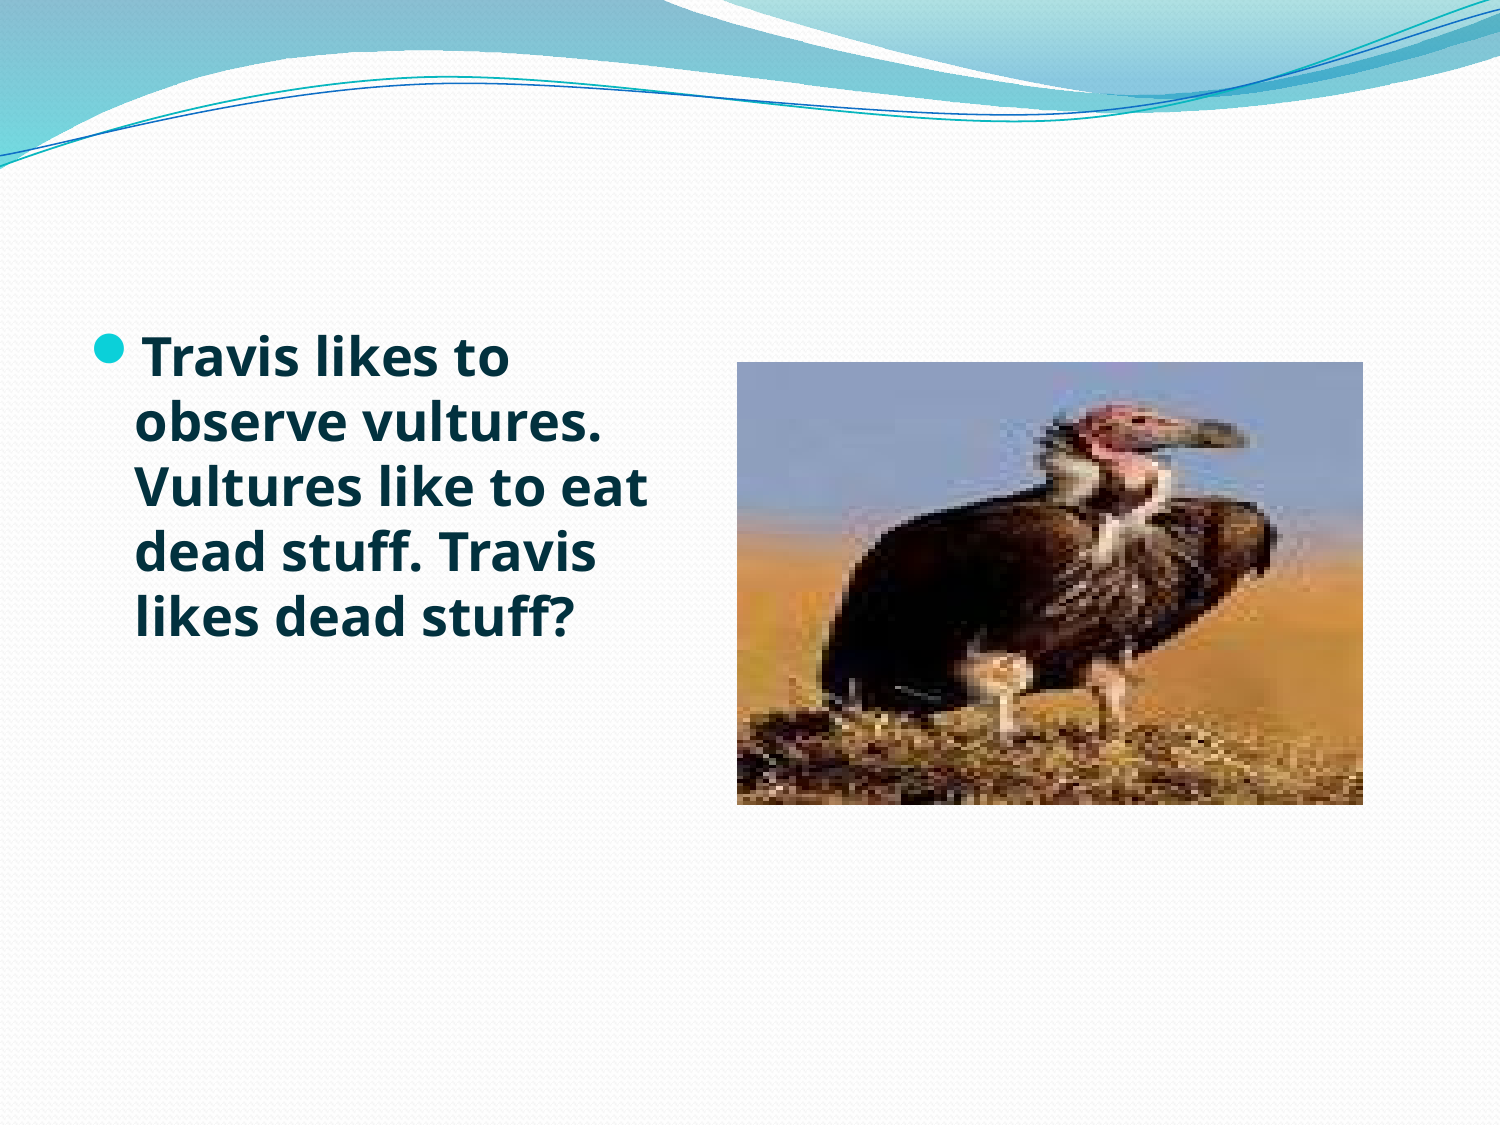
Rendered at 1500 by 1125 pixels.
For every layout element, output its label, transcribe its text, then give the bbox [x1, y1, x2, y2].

list Travis likes to observe vultures. Vultures like to eat dead stuff. Travis likes dead stuff? [75, 314, 738, 1043]
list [737, 362, 1363, 805]
